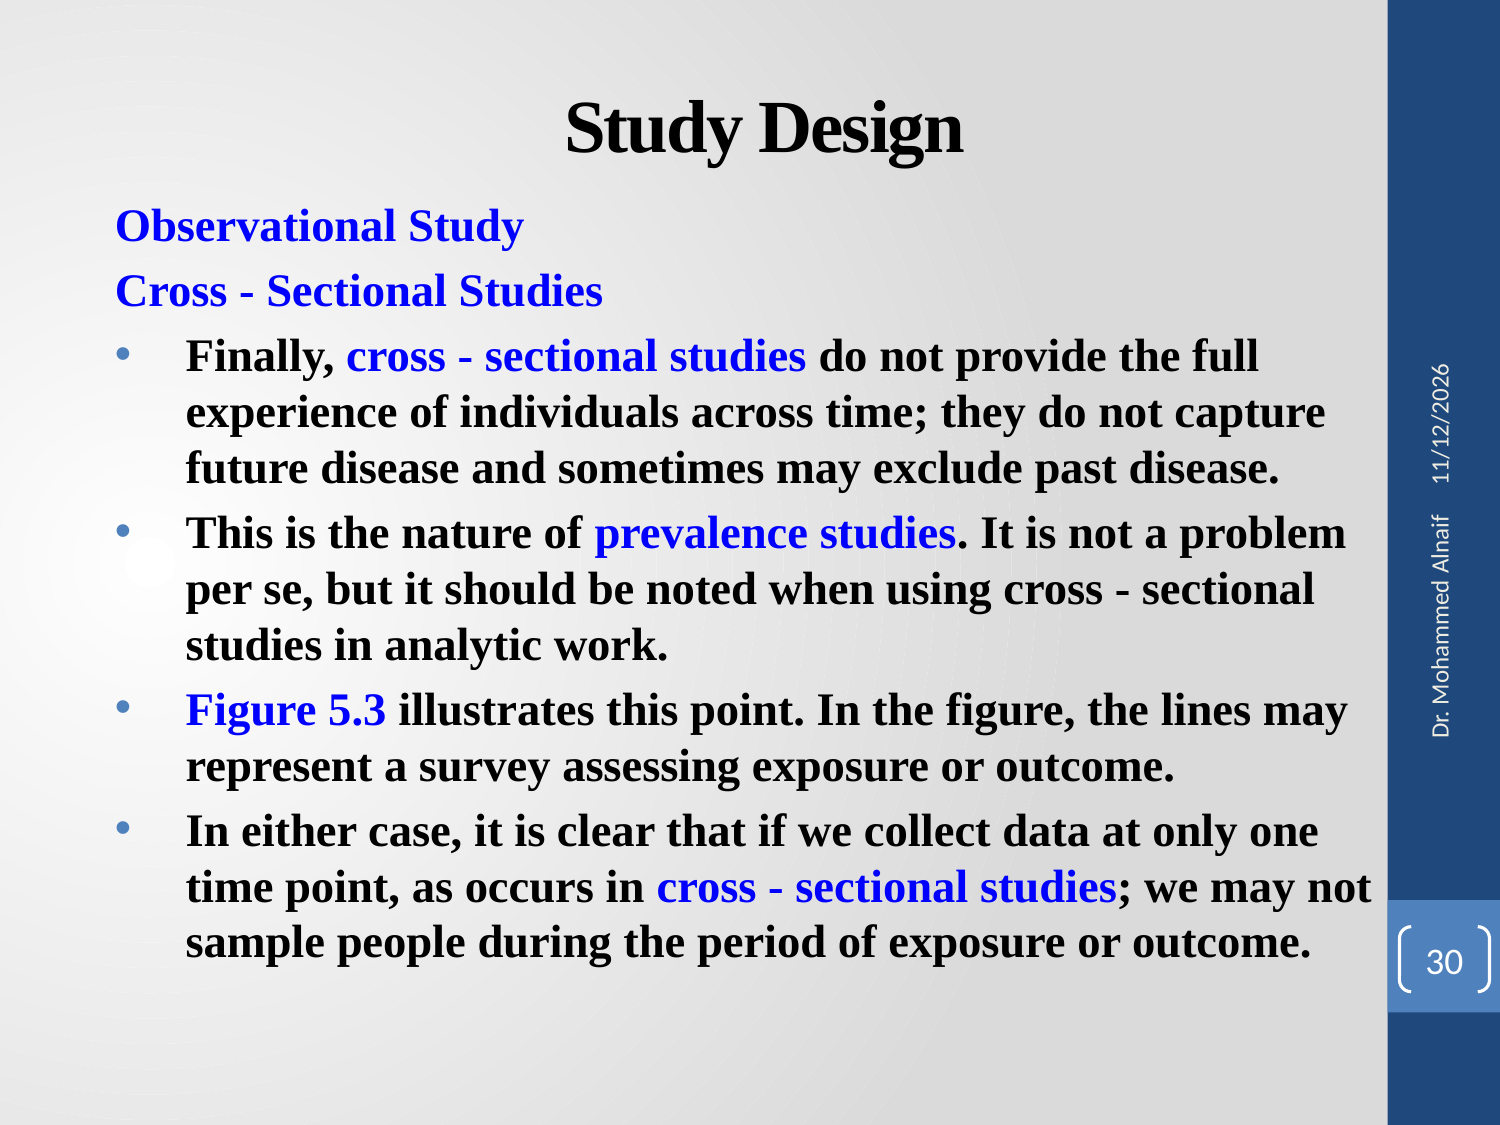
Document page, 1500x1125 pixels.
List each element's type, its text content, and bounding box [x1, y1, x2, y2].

slide_number 30 [1397, 925, 1492, 994]
subtitle Observational Study Cross - Sectional Studies Finally, cross - sectional studies do not provide the full experience of individuals across time; they do not capture future disease and sometimes may exclude past disease. This is the nature of prevalence studies. It is not a problem per se, but it should be noted when using cross - sectional studies in analytic work. Figure 5.3 illustrates this point. In the figure, the lines may represent a survey assessing exposure or outcome. In either case, it is clear that if we collect data at only one time point, as occurs in cross - sectional studies; we may not sample people during the period of exposure or outcome. [99, 187, 1388, 1038]
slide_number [1408, 100, 1469, 500]
title Study Design [112, 66, 1388, 175]
footer Dr. Mohammed Alnaif [1408, 500, 1469, 889]
